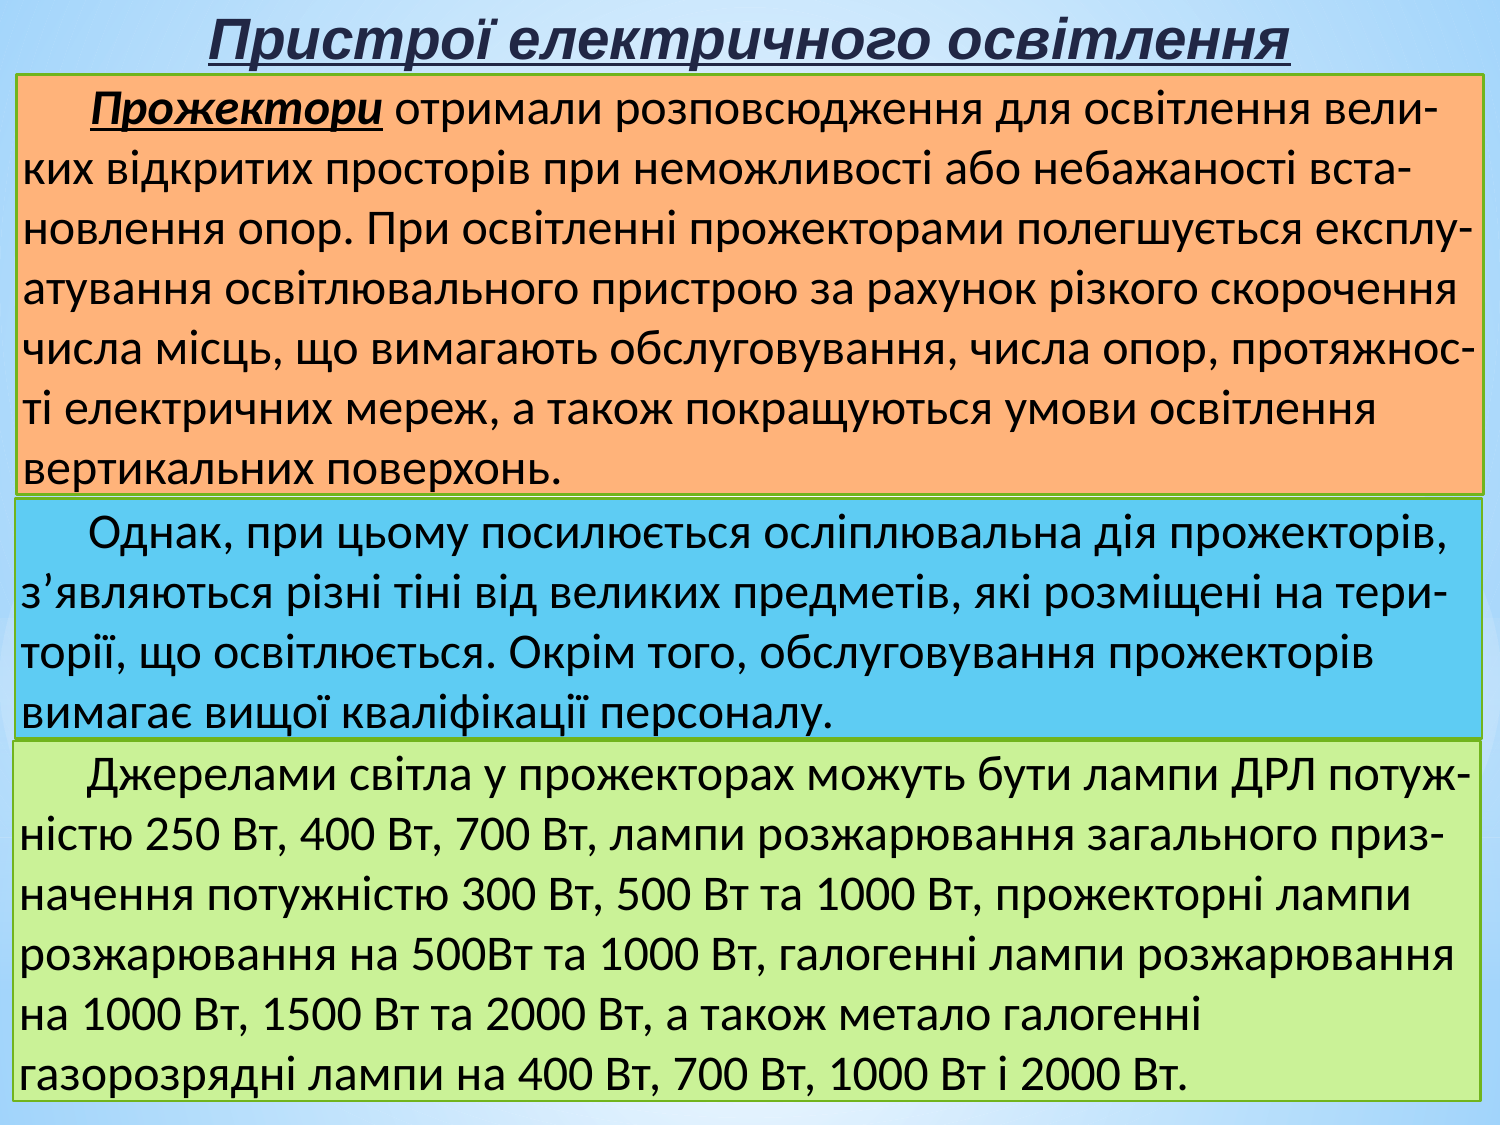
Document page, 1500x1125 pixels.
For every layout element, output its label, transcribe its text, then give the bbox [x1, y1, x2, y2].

text_box Прожектори отримали розповсюдження для освітлення вели-ких відкритих просторів при неможливості або небажаності вста-новлення опор. При освітленні прожекторами полегшується експлу-атування освітлювального пристрою за рахунок різкого скорочення числа місць, що вимагають обслуговування, числа опор, протяжнос-ті електричних мереж, а також покращуються умови освітлення вертикальних поверхонь. [15, 73, 1485, 496]
text_box Однак, при цьому посилюється осліплювальна дія прожекторів, з’являються різні тіні від великих предметів, які розміщені на тери-торії, що освітлюється. Окрім того, обслуговування прожекторів вимагає вищої кваліфікації персоналу. [14, 497, 1483, 740]
text_box Джерелами світла у прожекторах можуть бути лампи ДРЛ потуж-ністю 250 Вт, 400 Вт, 700 Вт, лампи розжарювання загального приз-начення потужністю 300 Вт, 500 Вт та 1000 Вт, прожекторні лампи розжарювання на 500Вт та 1000 Вт, галогенні лампи розжарювання на 1000 Вт, 1500 Вт та 2000 Вт, а також метало галогенні газорозрядні лампи на 400 Вт, 700 Вт, 1000 Вт і 2000 Вт. [12, 740, 1482, 1102]
text_box Пристрої електричного освітлення [17, 11, 1483, 72]
